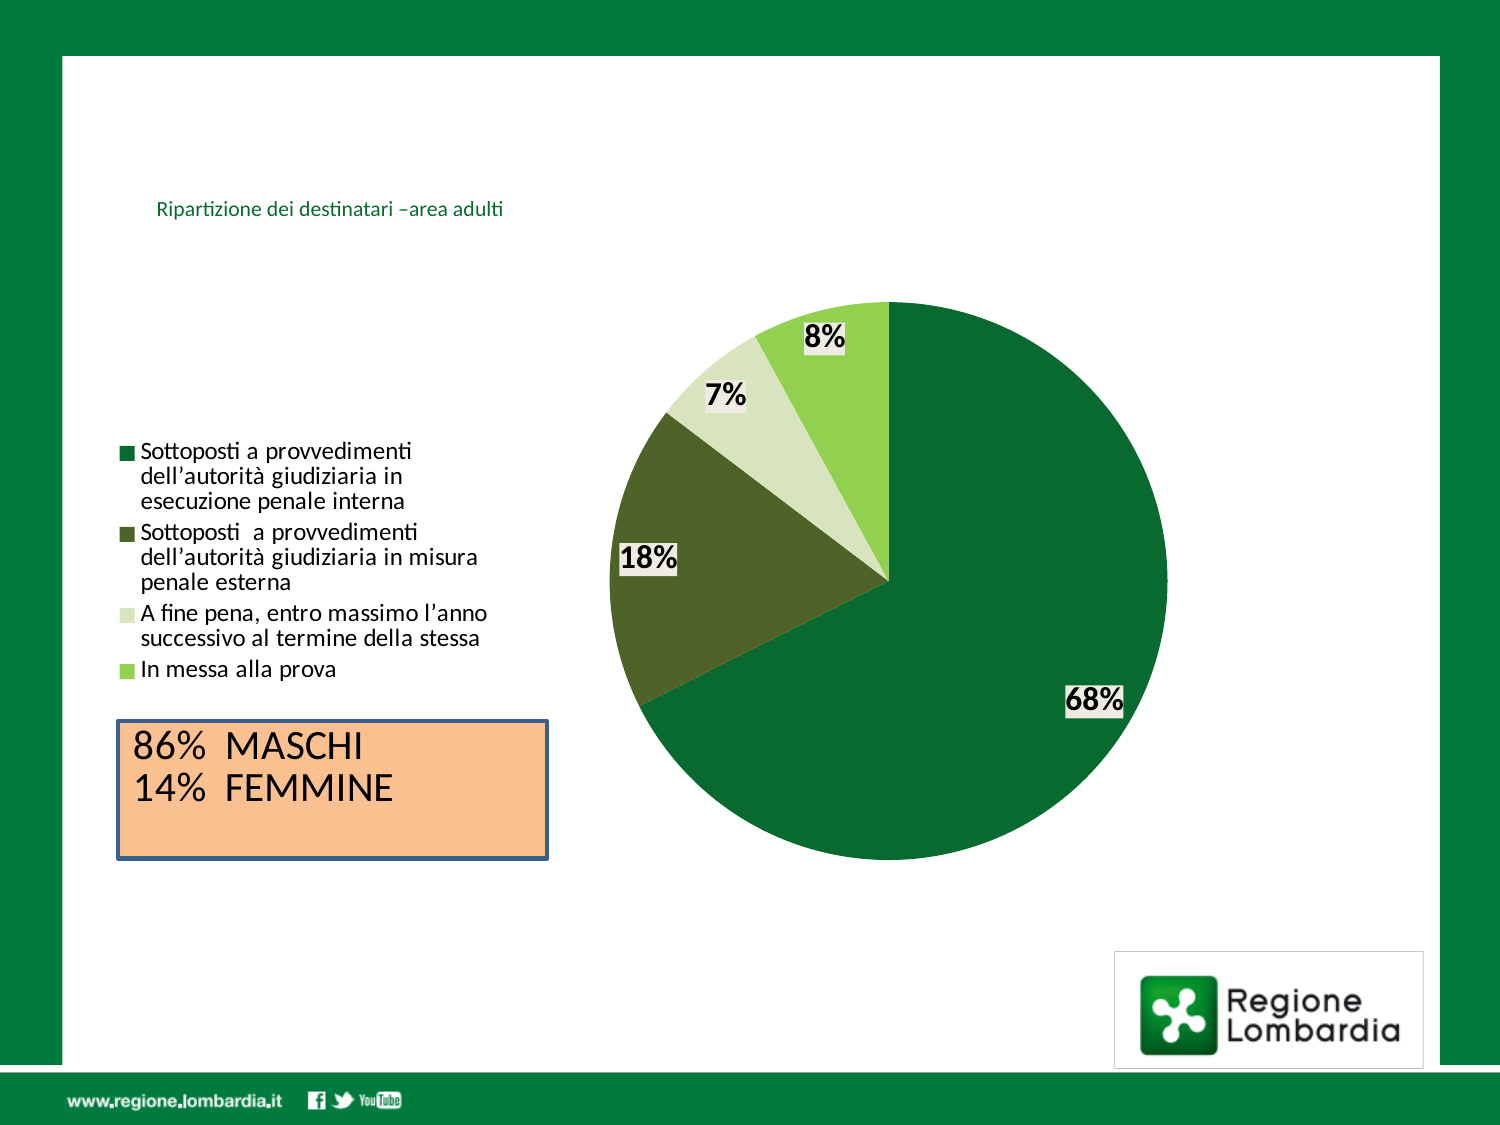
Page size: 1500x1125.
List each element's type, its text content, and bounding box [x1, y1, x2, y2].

chart [98, 252, 1282, 873]
title Ripartizione dei destinatari –area adulti [141, 187, 1500, 229]
